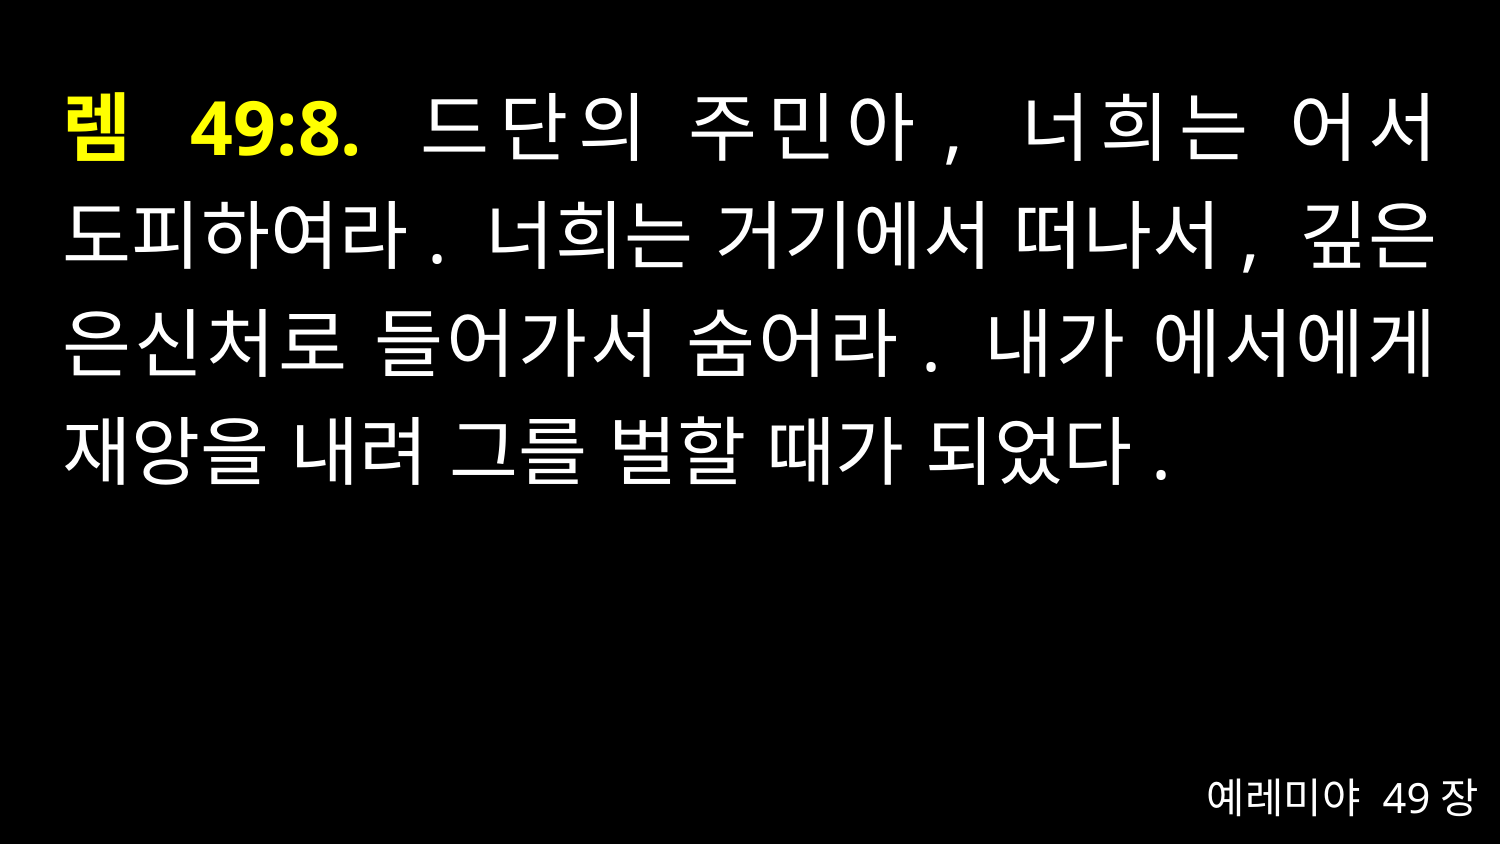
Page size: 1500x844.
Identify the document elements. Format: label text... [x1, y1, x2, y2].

title 렘 49:8. 드단의 주민아, 너희는 어서 도피하여라. 너희는 거기에서 떠나서, 깊은 은신처로 들어가서 숨어라. 내가 에서에게 재앙을 내려 그를 벌할 때가 되었다. [0, 0, 1500, 844]
subtitle 예레미야 49장 [916, 770, 1500, 844]
